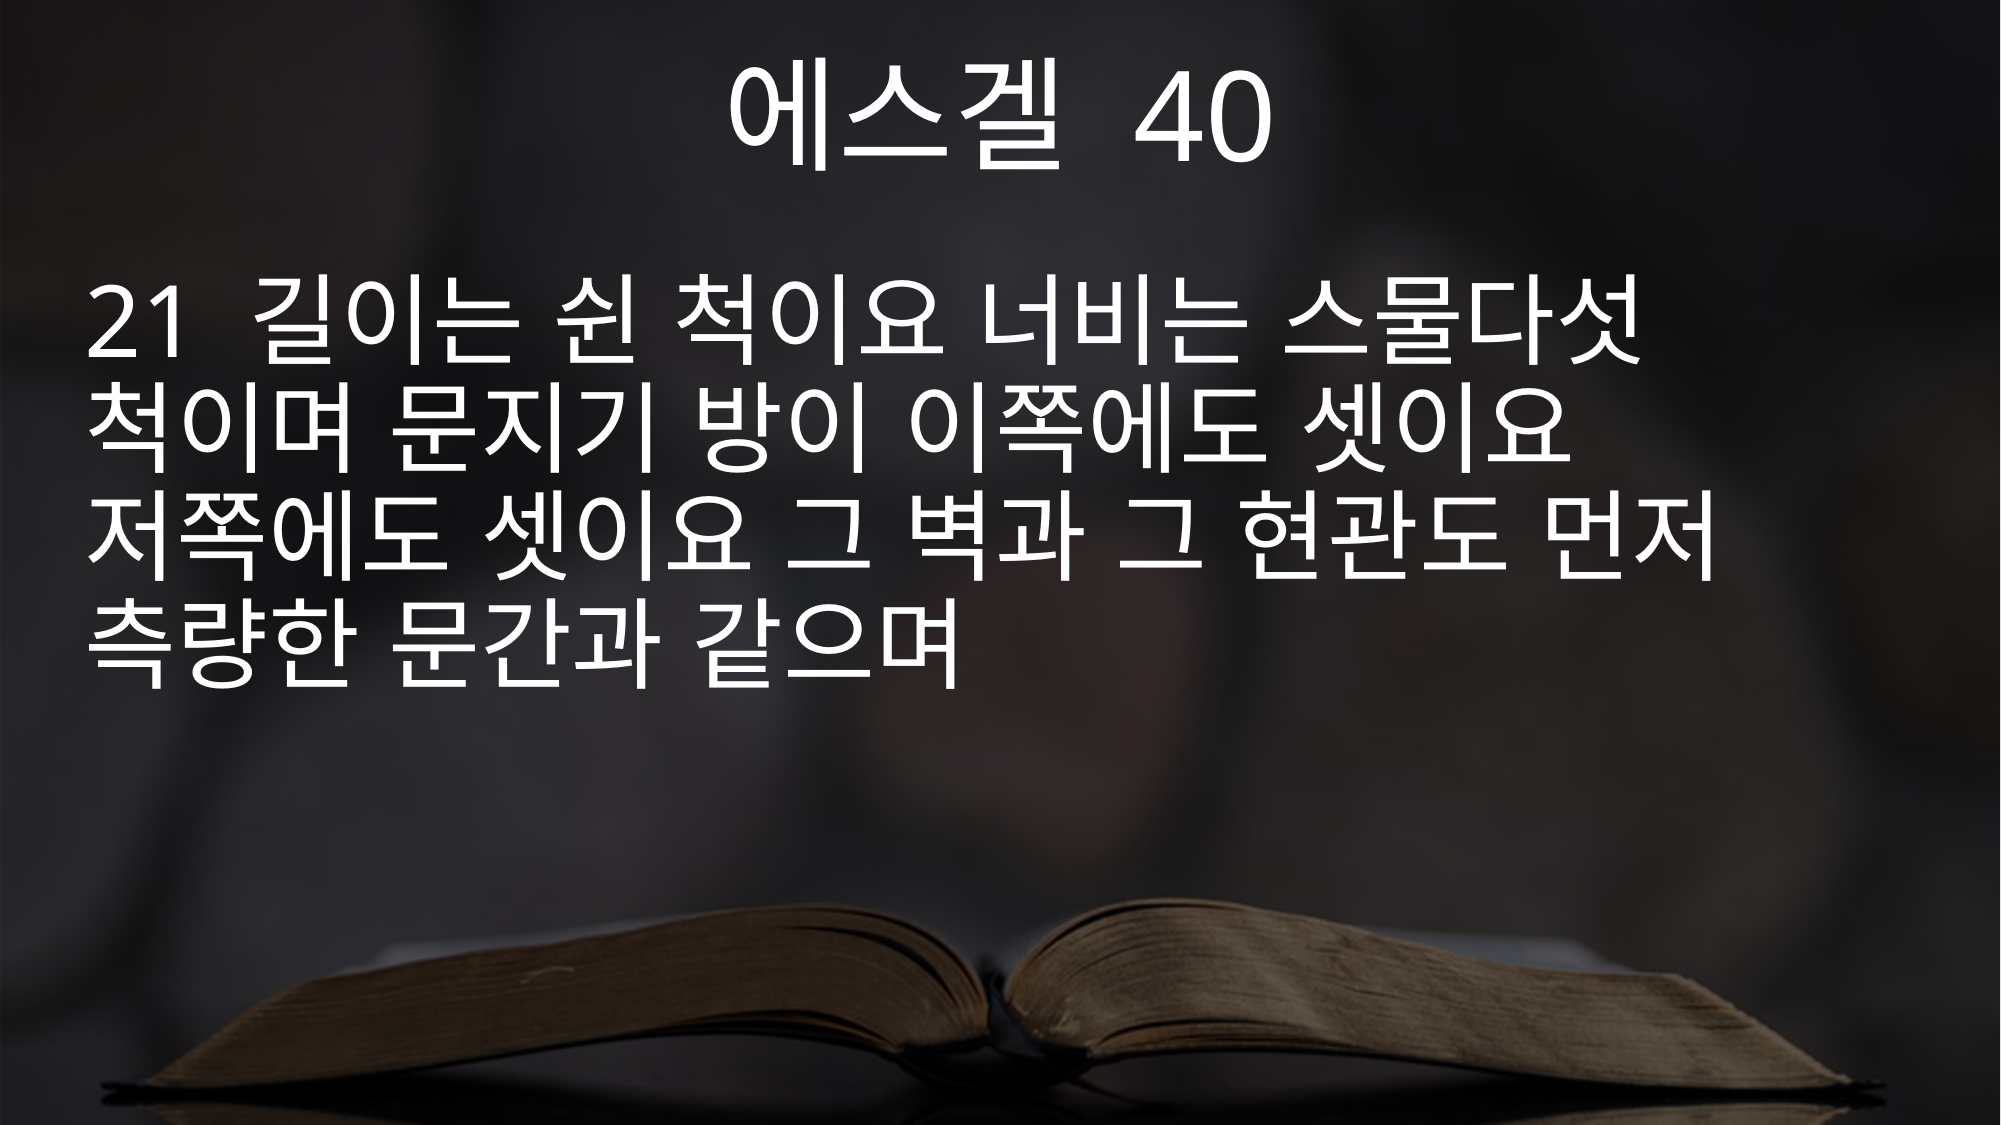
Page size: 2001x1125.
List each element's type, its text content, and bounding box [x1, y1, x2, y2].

footer 에스겔 40 [0, 32, 2000, 192]
picture [0, 0, 2001, 1125]
list 21 길이는 쉰 척이요 너비는 스물다섯 척이며 문지기 방이 이쪽에도 셋이요 저쪽에도 셋이요 그 벽과 그 현관도 먼저 측량한 문간과 같으며 [69, 263, 1953, 423]
